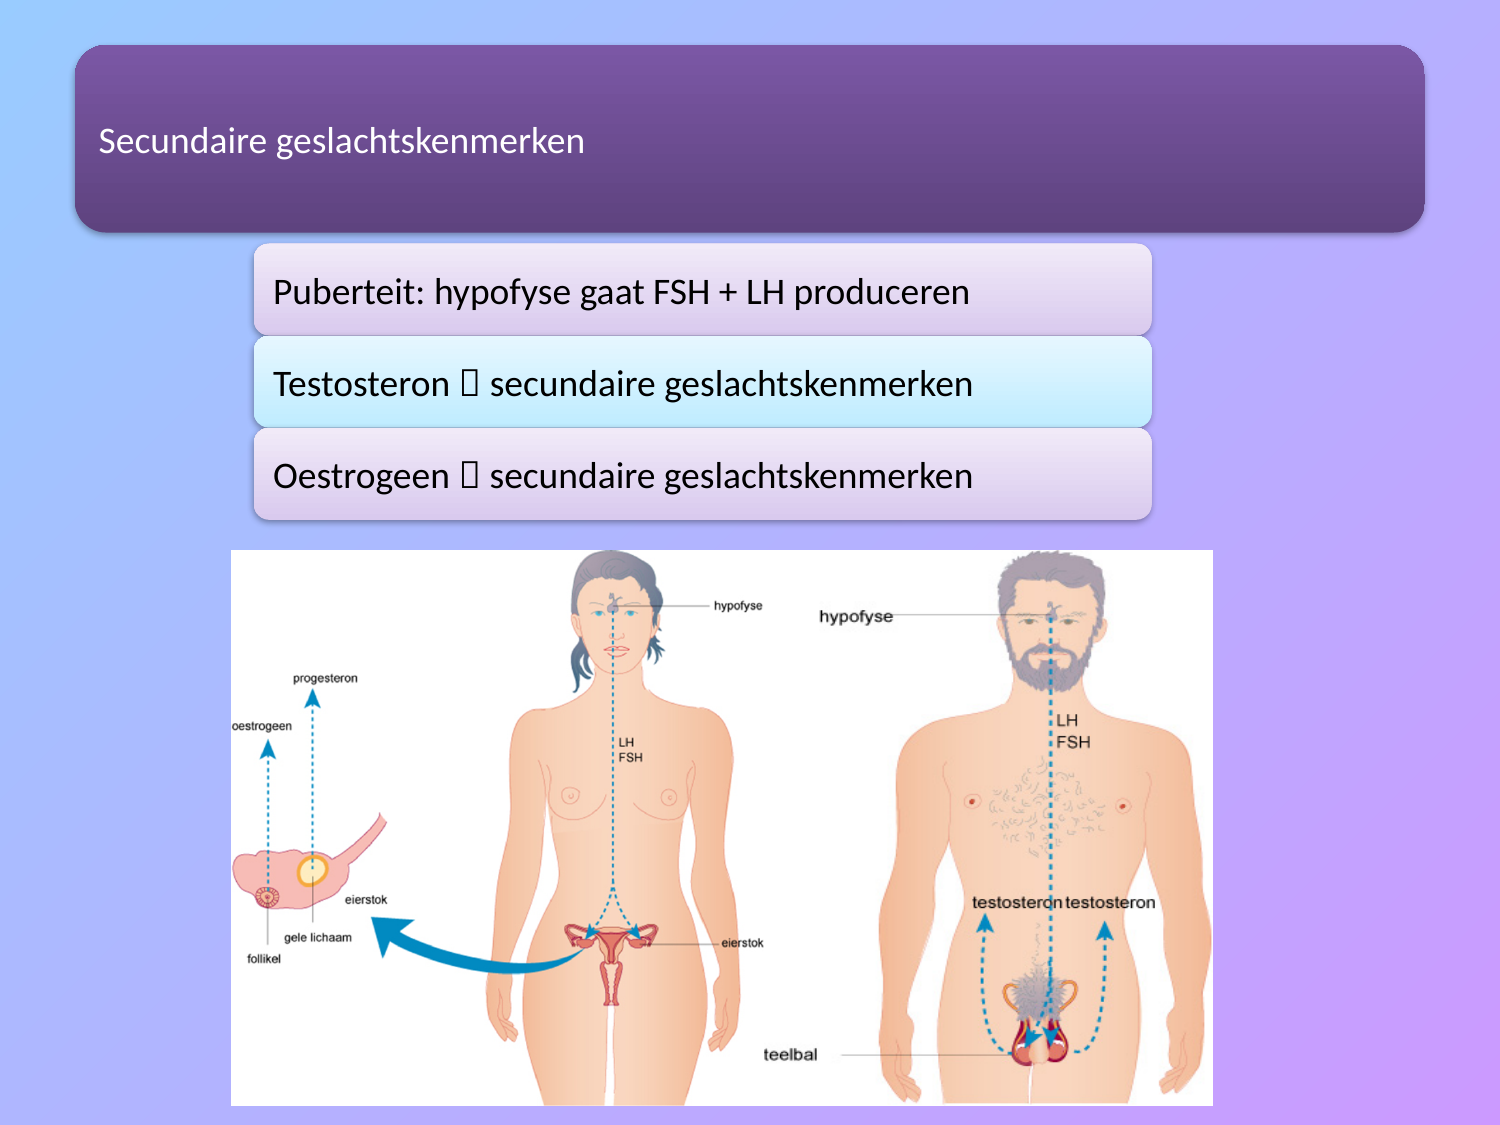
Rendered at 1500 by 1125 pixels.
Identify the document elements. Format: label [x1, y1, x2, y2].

text_box [74, 44, 1426, 233]
list [253, 243, 1152, 521]
picture [230, 550, 1213, 1107]
